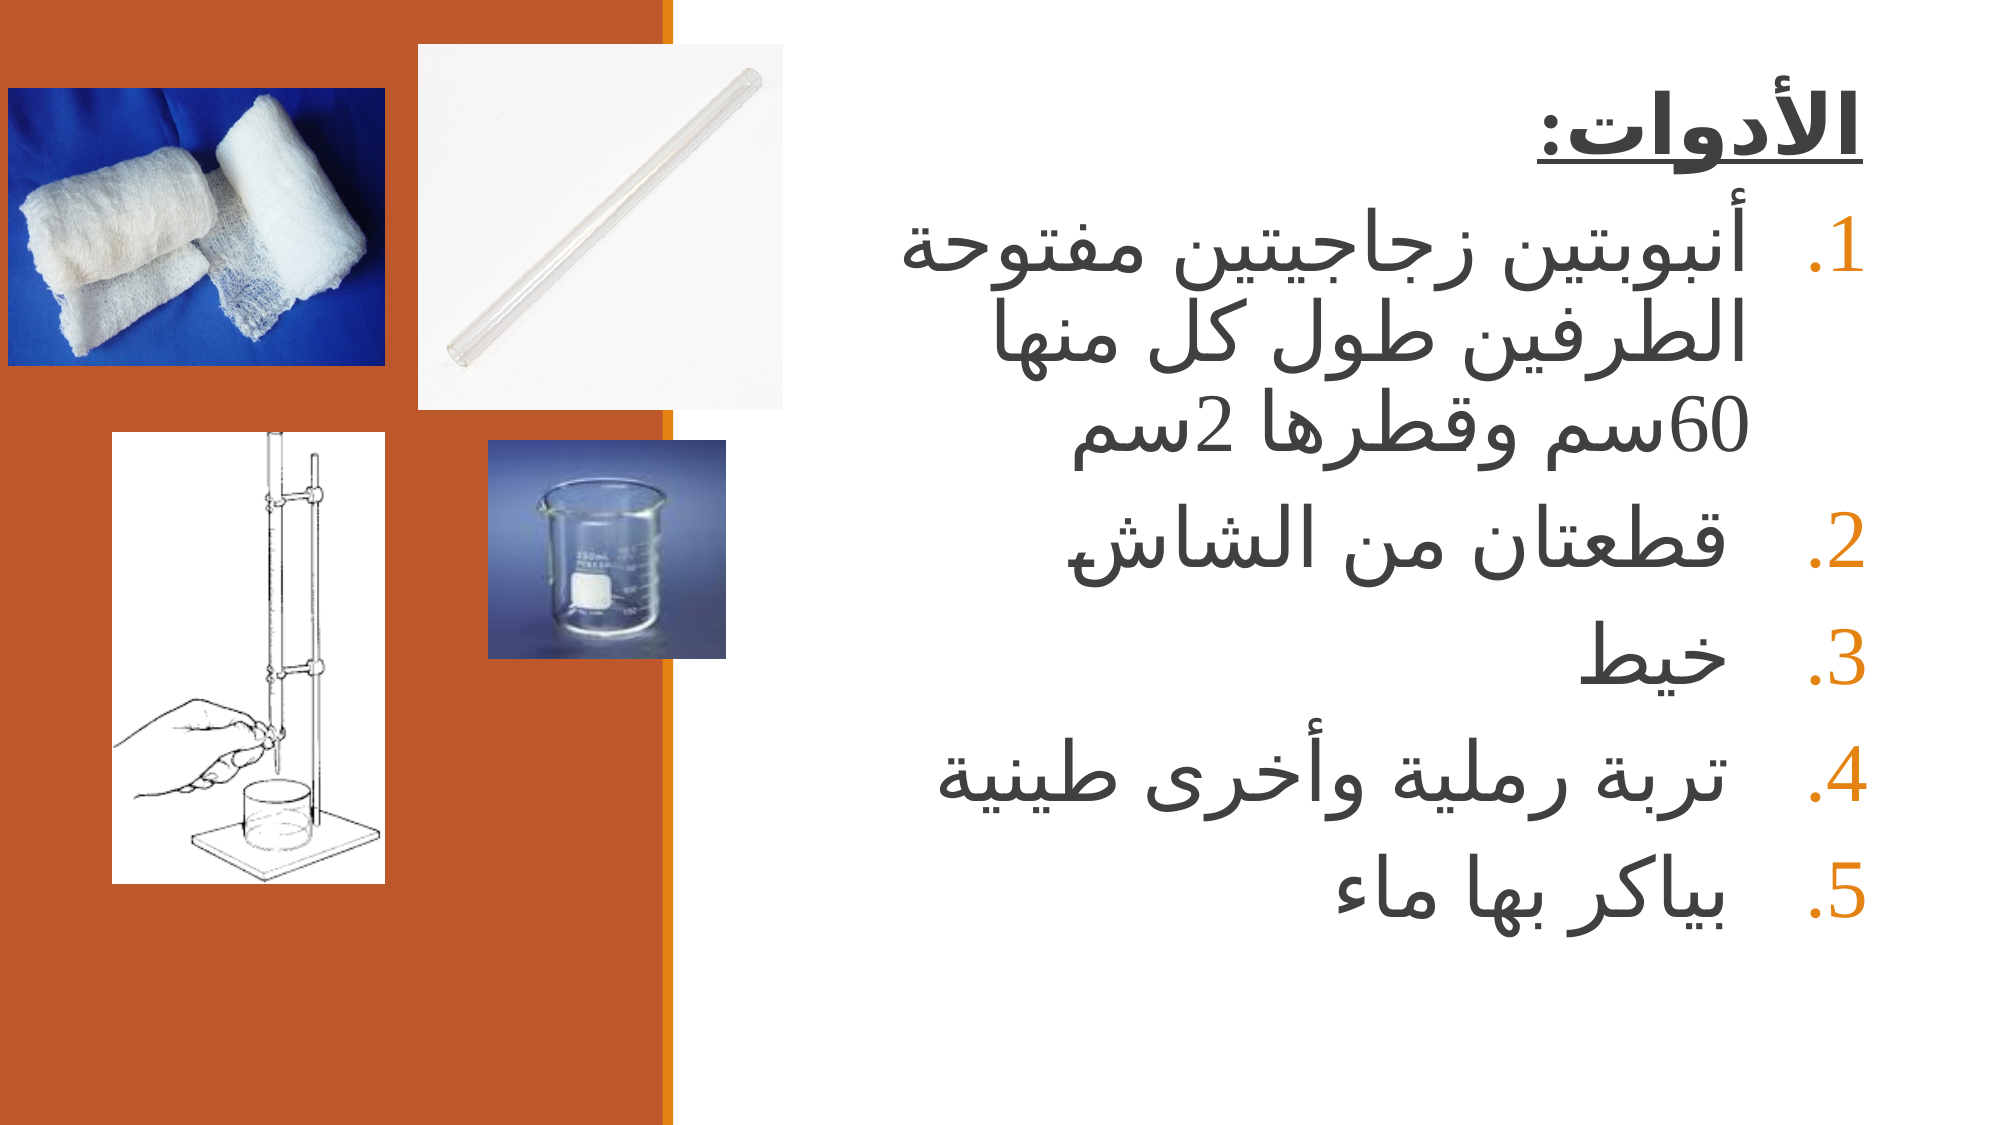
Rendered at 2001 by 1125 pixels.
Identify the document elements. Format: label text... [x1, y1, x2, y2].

picture [487, 440, 726, 659]
picture [7, 88, 386, 366]
picture [417, 44, 784, 410]
list الأدوات: أنبوبتين زجاجيتين مفتوحة الطرفين طول كل منها 60سم وقطرها 2سم قطعتان من الشاش خيط تربة رملية وأخرى طينية بياكر بها ماء [850, 75, 1863, 962]
picture [112, 431, 385, 885]
